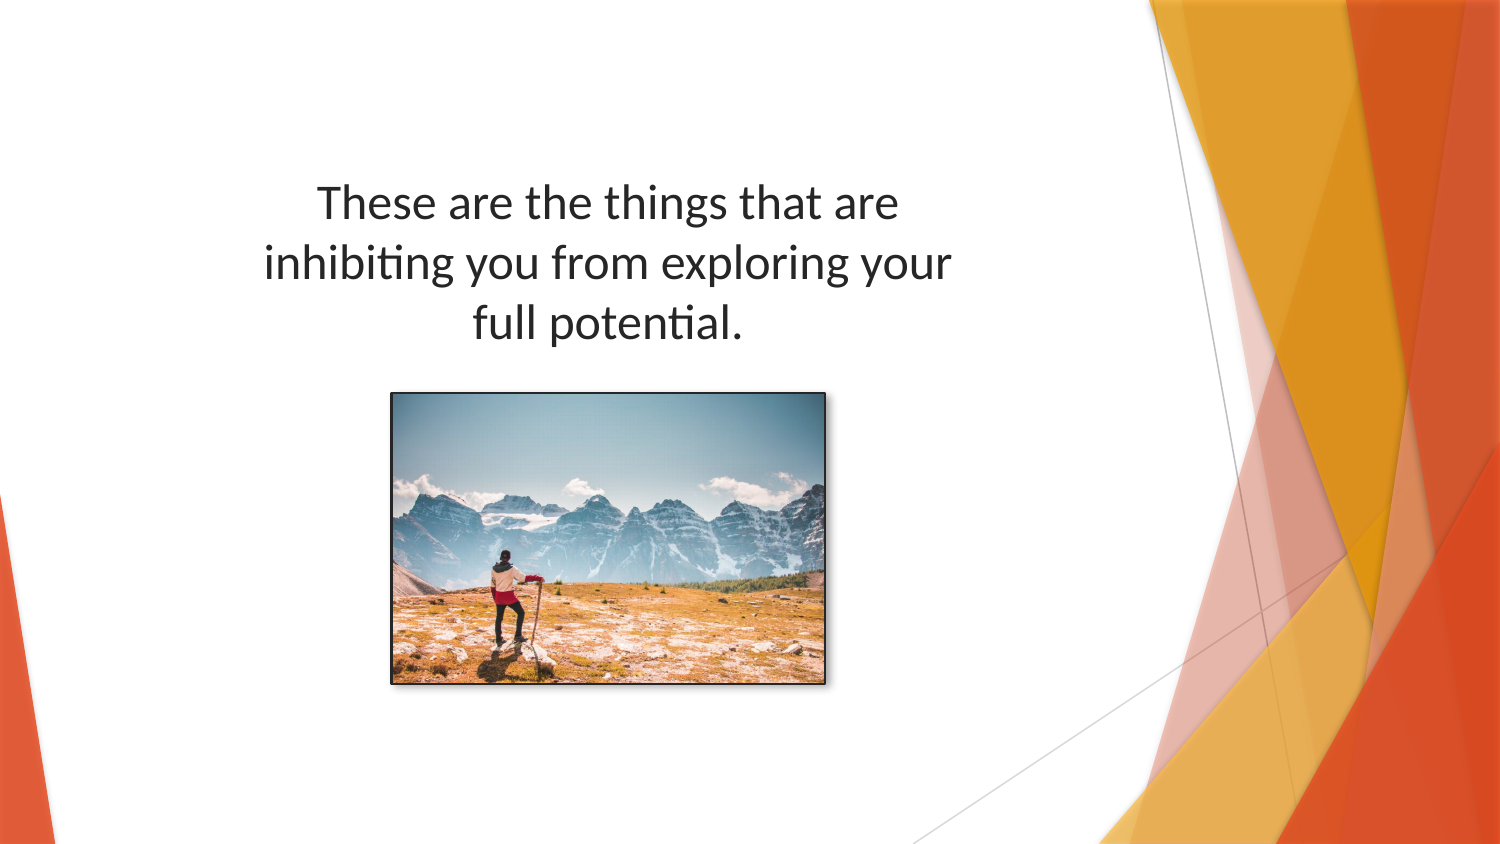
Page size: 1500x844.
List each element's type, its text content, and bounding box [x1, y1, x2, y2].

list These are the things that are inhibiting you from exploring your full potential. [242, 161, 975, 623]
picture [392, 393, 825, 683]
